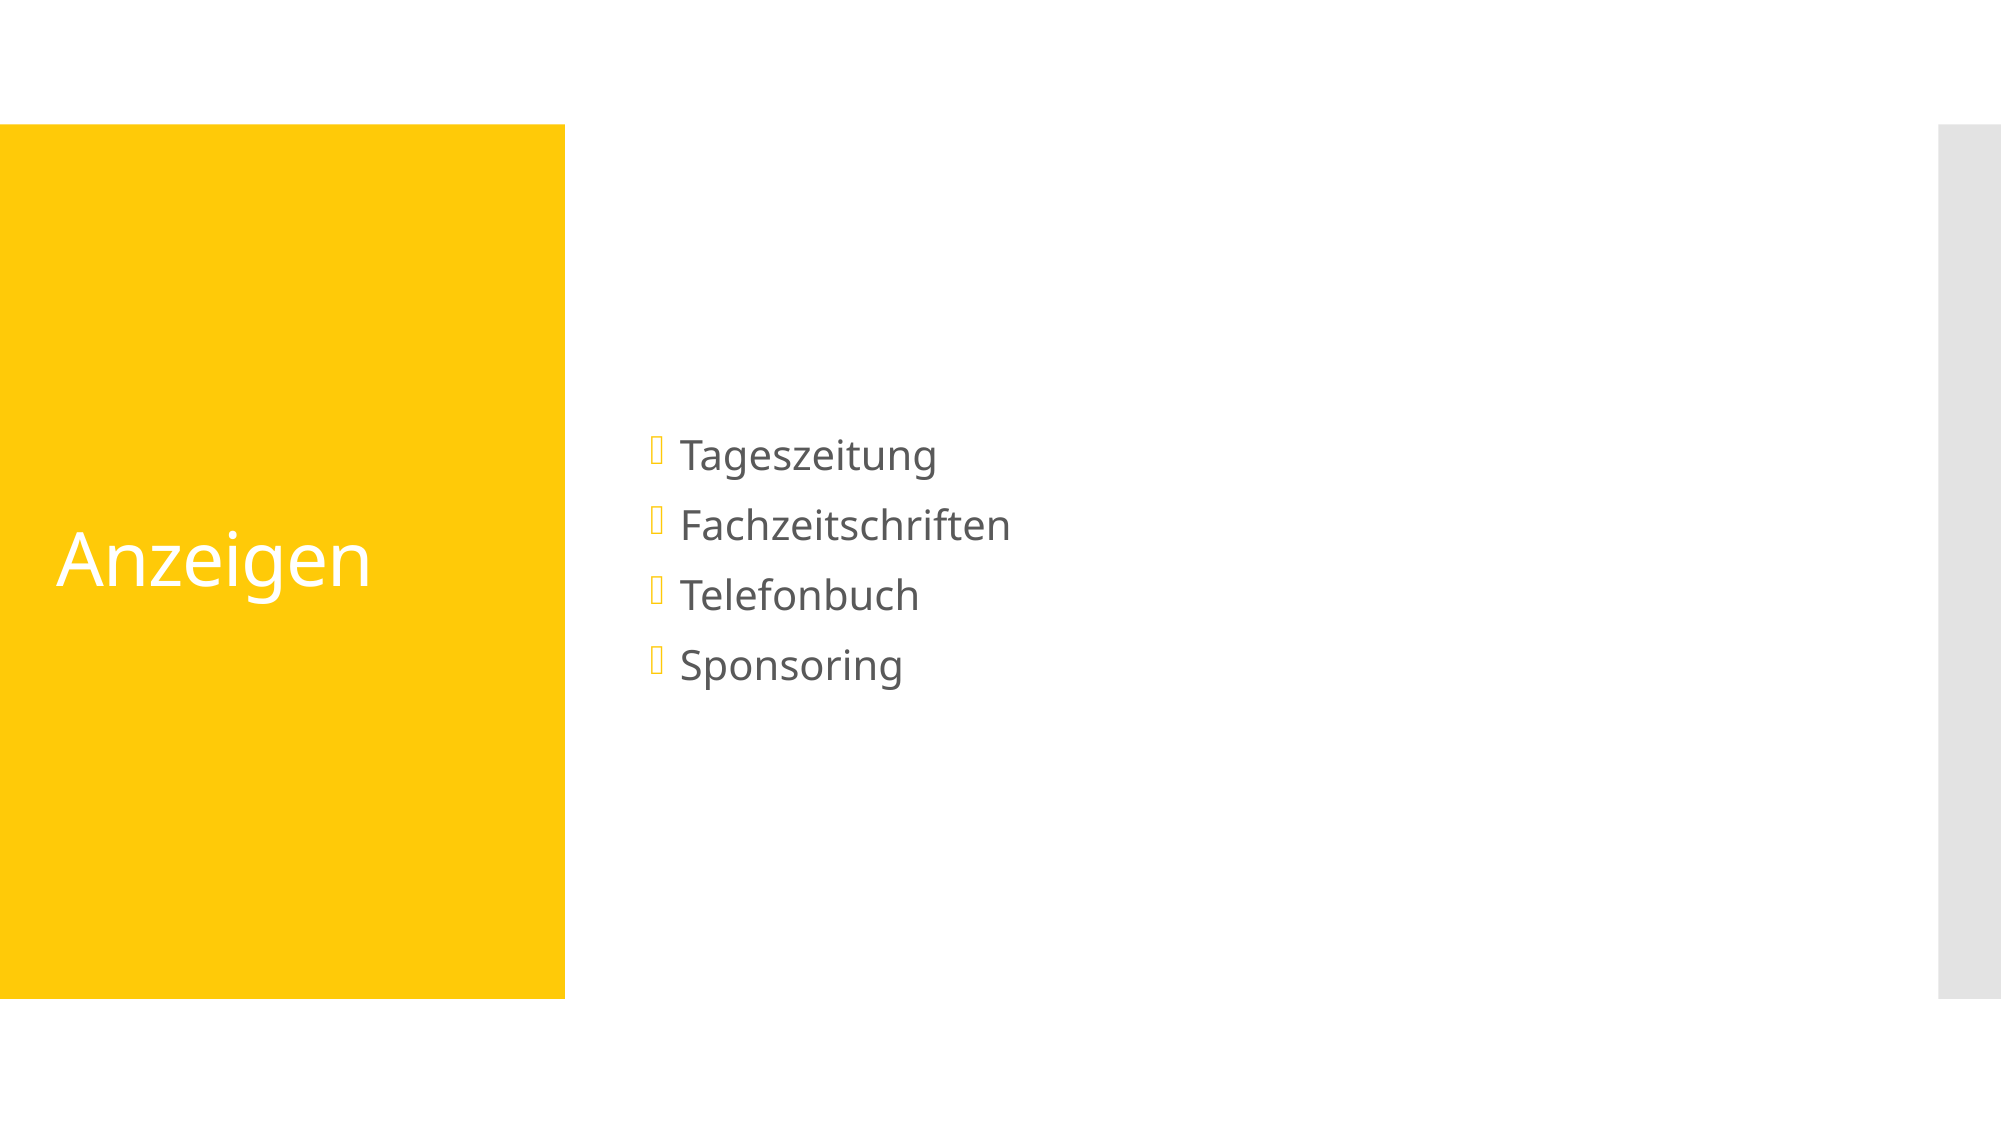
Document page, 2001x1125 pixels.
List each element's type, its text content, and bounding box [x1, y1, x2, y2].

title Anzeigen [41, 184, 525, 940]
list Tageszeitung Fachzeitschriften Telefonbuch Sponsoring [634, 141, 1835, 982]
